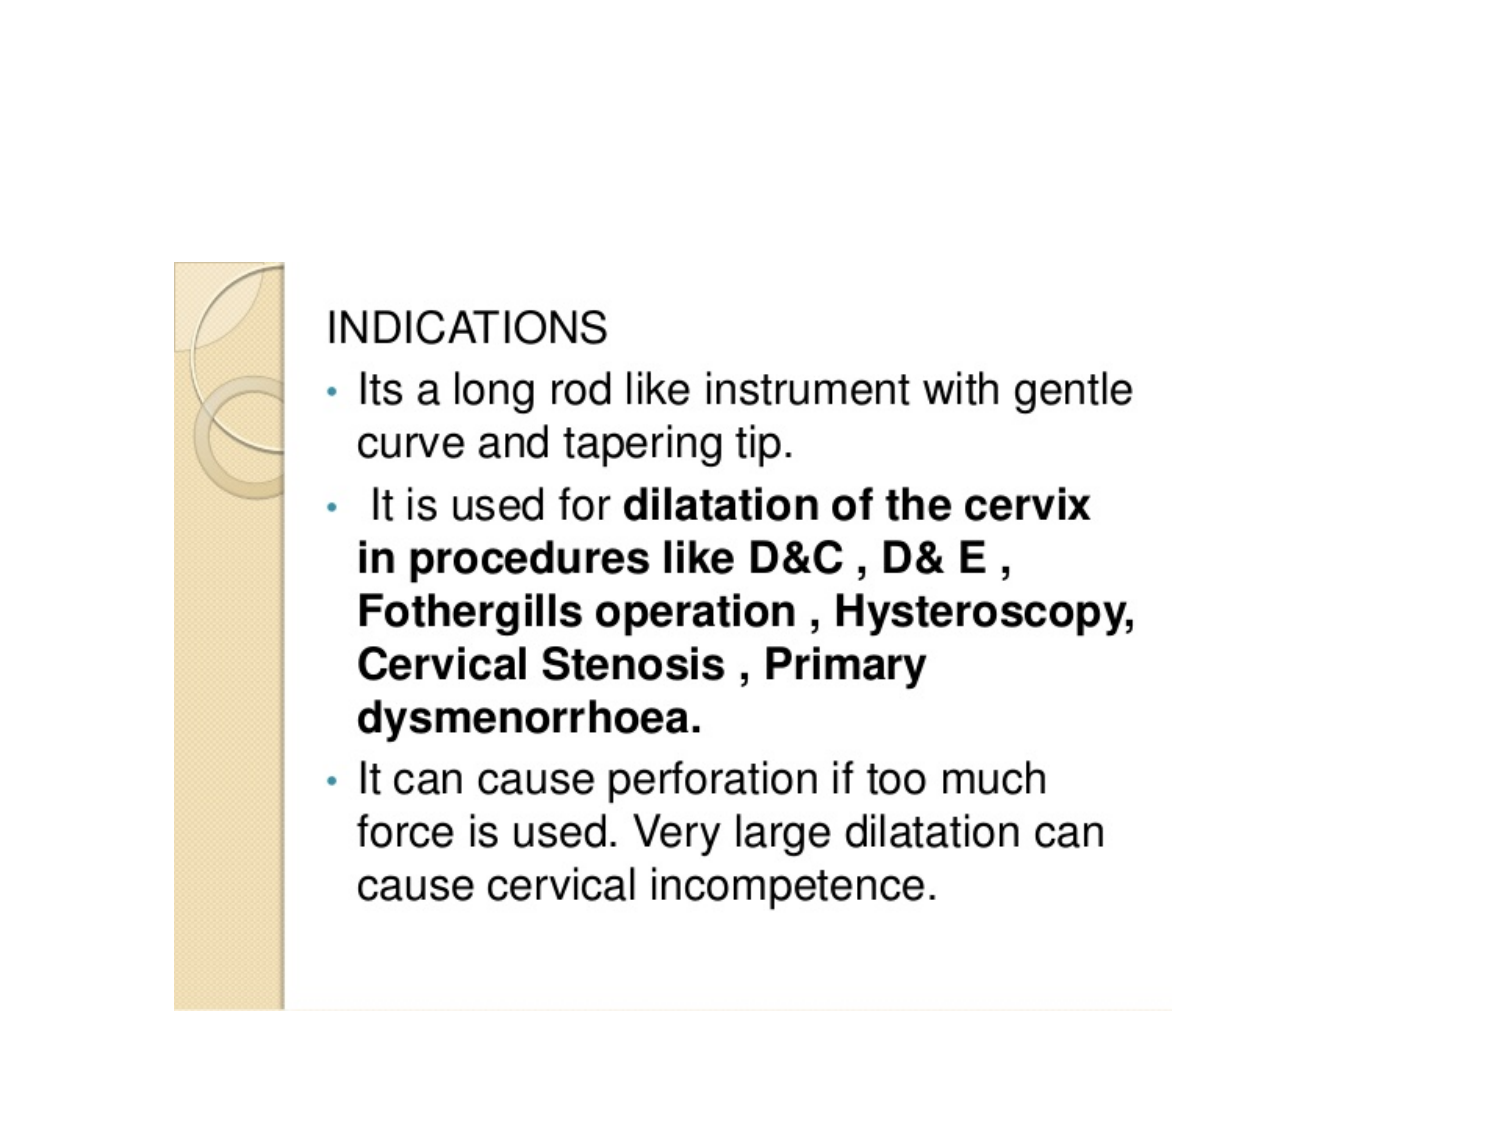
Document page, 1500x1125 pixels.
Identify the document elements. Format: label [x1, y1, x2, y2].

picture [174, 262, 1172, 1012]
